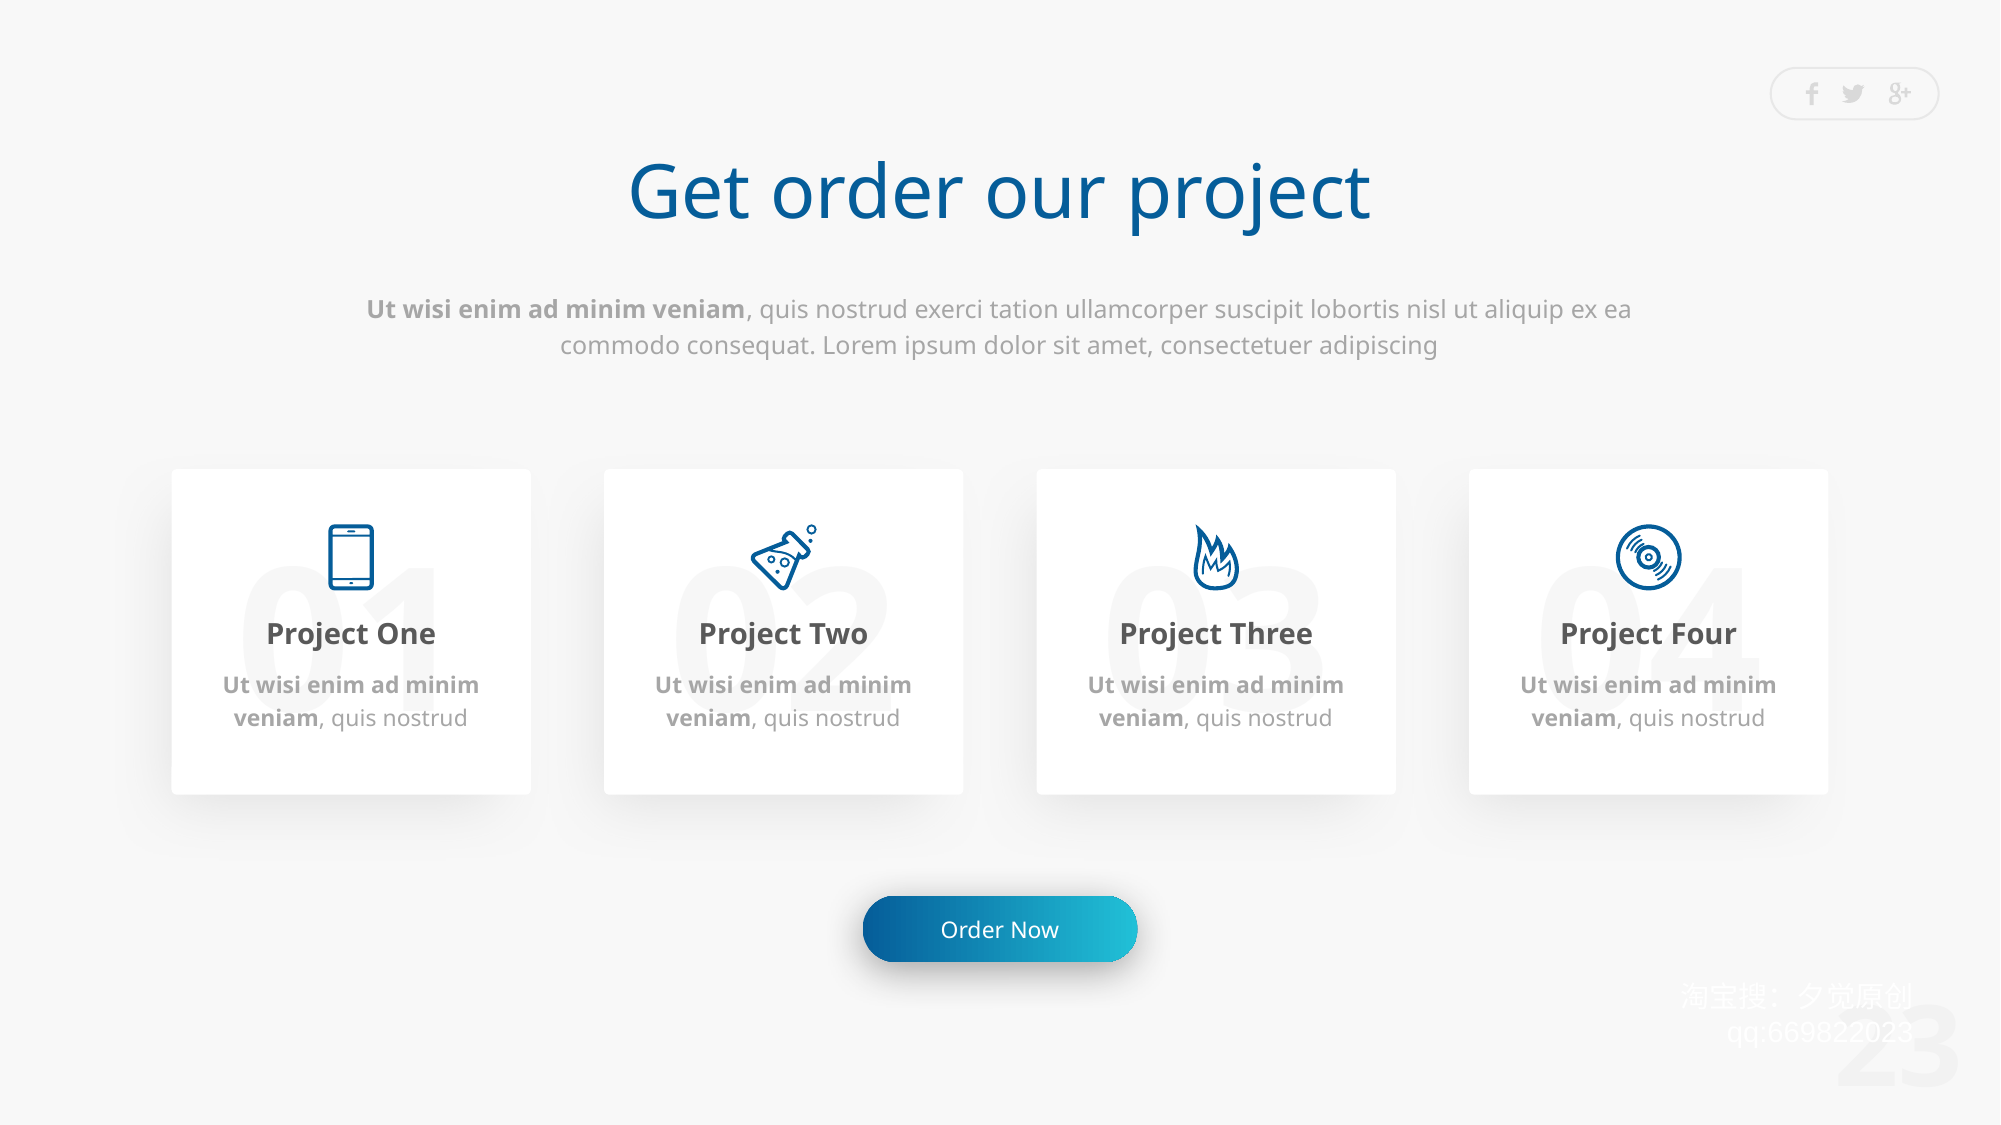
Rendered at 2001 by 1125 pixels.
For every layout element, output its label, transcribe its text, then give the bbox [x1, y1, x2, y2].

text_box Ut wisi enim ad minim veniam, quis nostrud exerci tation ullamcorper suscipit lobortis nisl ut aliquip ex ea commodo consequat. Lorem ipsum dolor sit amet, consectetuer adipiscing [334, 280, 1666, 367]
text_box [1036, 469, 1396, 795]
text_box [604, 469, 964, 795]
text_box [171, 469, 531, 795]
text_box Get order our project [561, 136, 1438, 241]
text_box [1469, 469, 1829, 795]
text_box Order Now [861, 894, 1139, 964]
